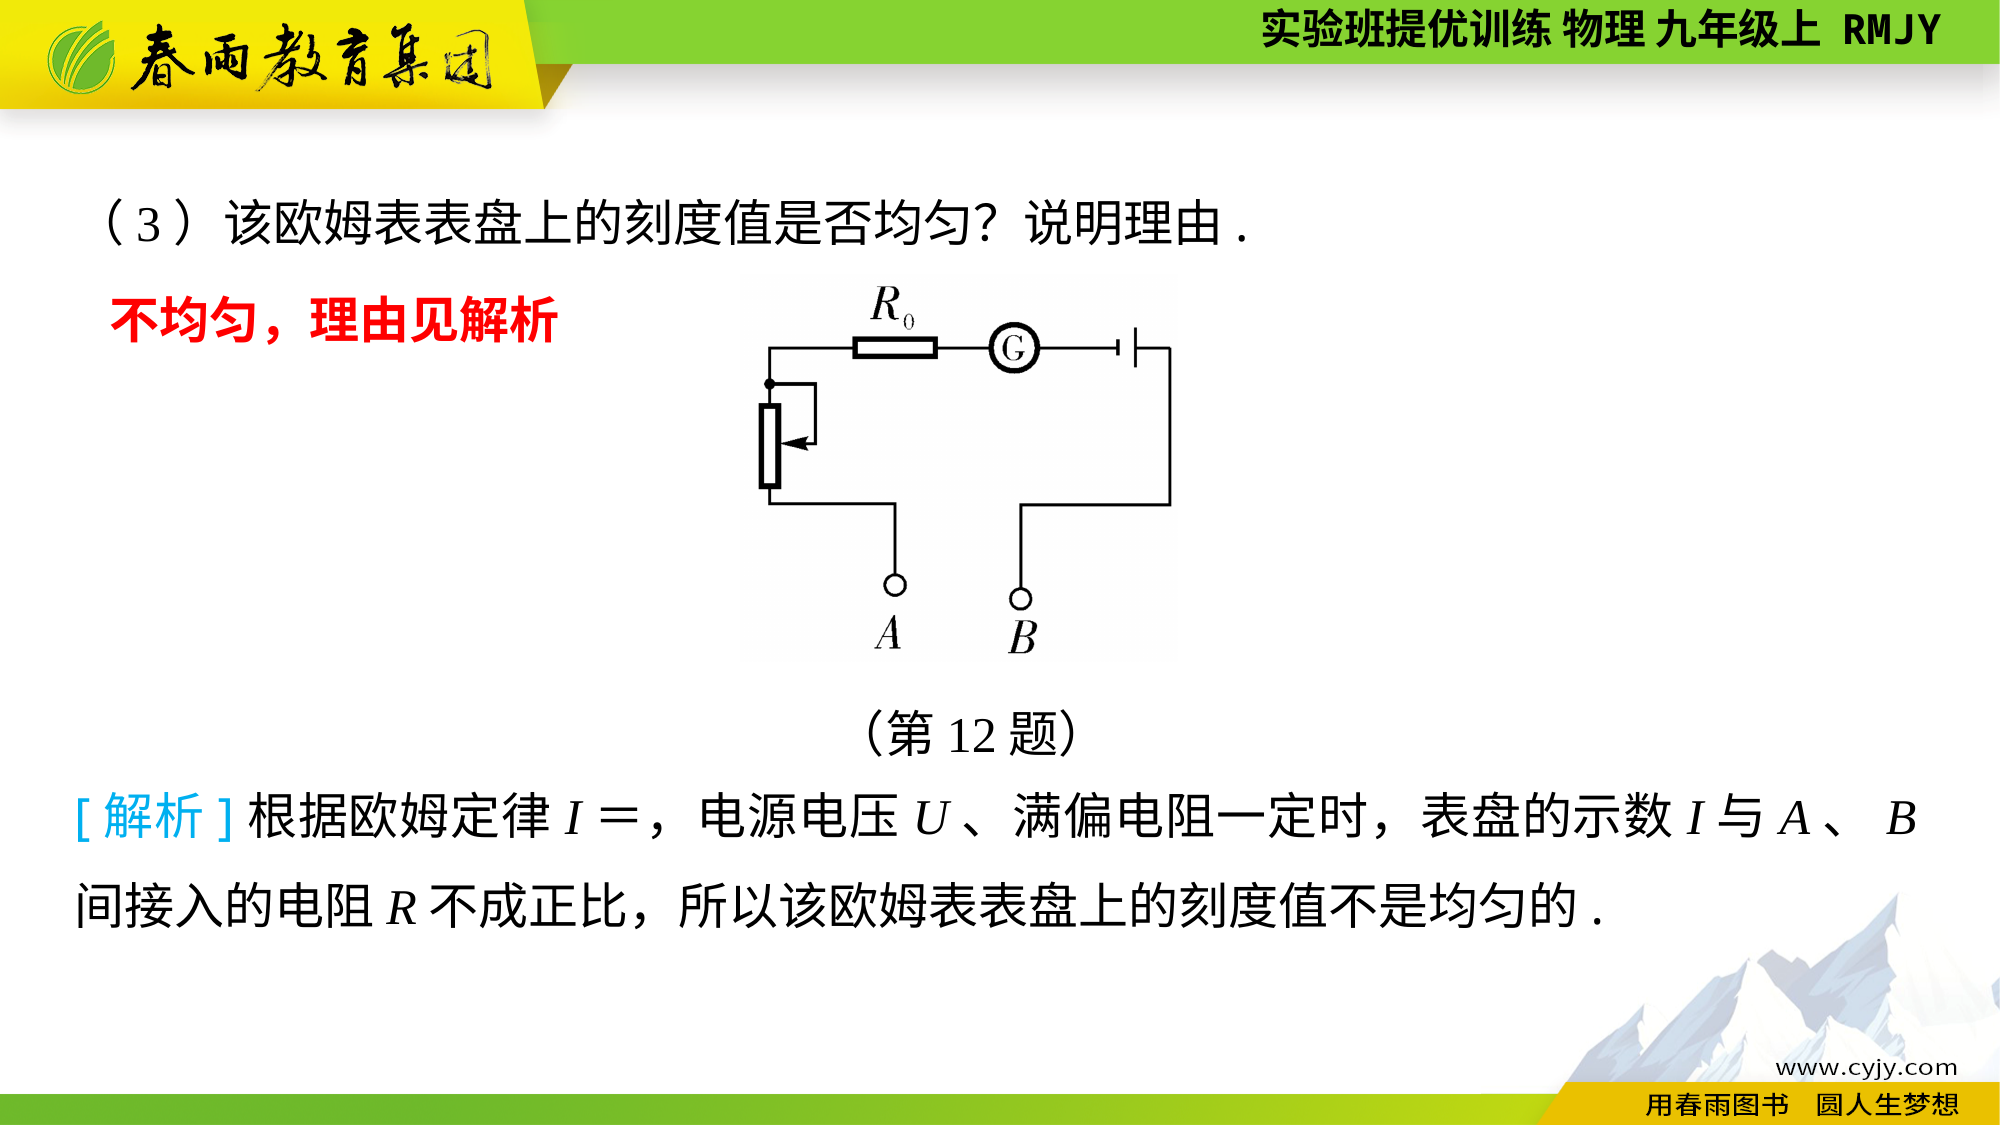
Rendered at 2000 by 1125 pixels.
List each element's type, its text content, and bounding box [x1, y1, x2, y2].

picture [0, 0, 2000, 1125]
list （3）该欧姆表表盘上的刻度值是否均匀？说明理由. [59, 153, 1944, 248]
text_box （第12题） [820, 670, 1124, 770]
text_box 不均匀，理由见解析 [94, 250, 575, 356]
